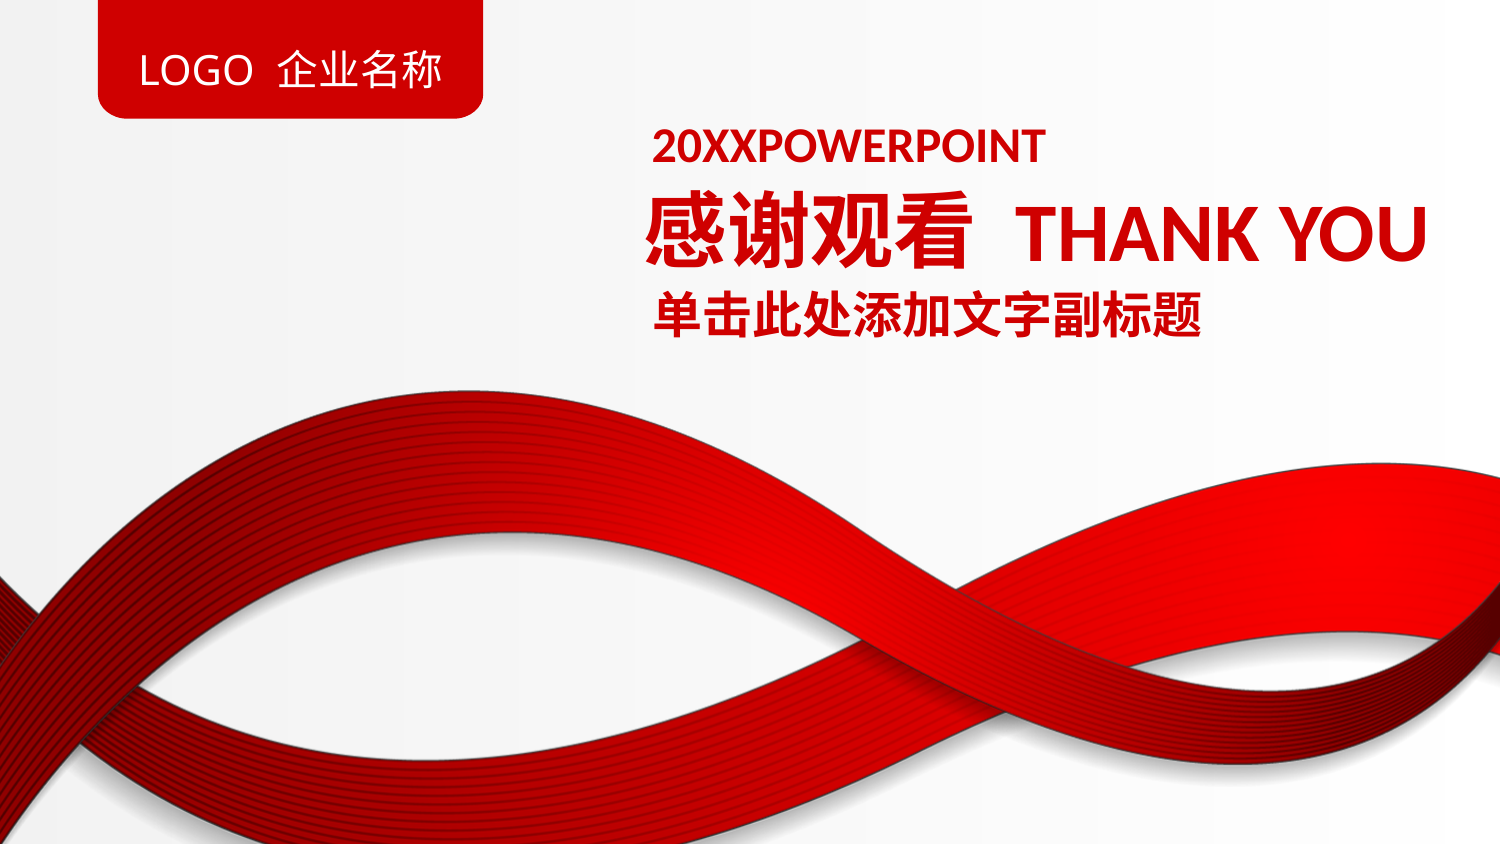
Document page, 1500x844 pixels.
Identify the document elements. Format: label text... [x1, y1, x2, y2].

picture [0, 390, 1500, 844]
text_box 单击此处添加文字副标题 [637, 276, 1218, 351]
text_box 20XXPOWERPOINT [636, 105, 1062, 180]
text_box 感谢观看 THANK YOU [629, 170, 1445, 286]
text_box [97, 0, 484, 119]
